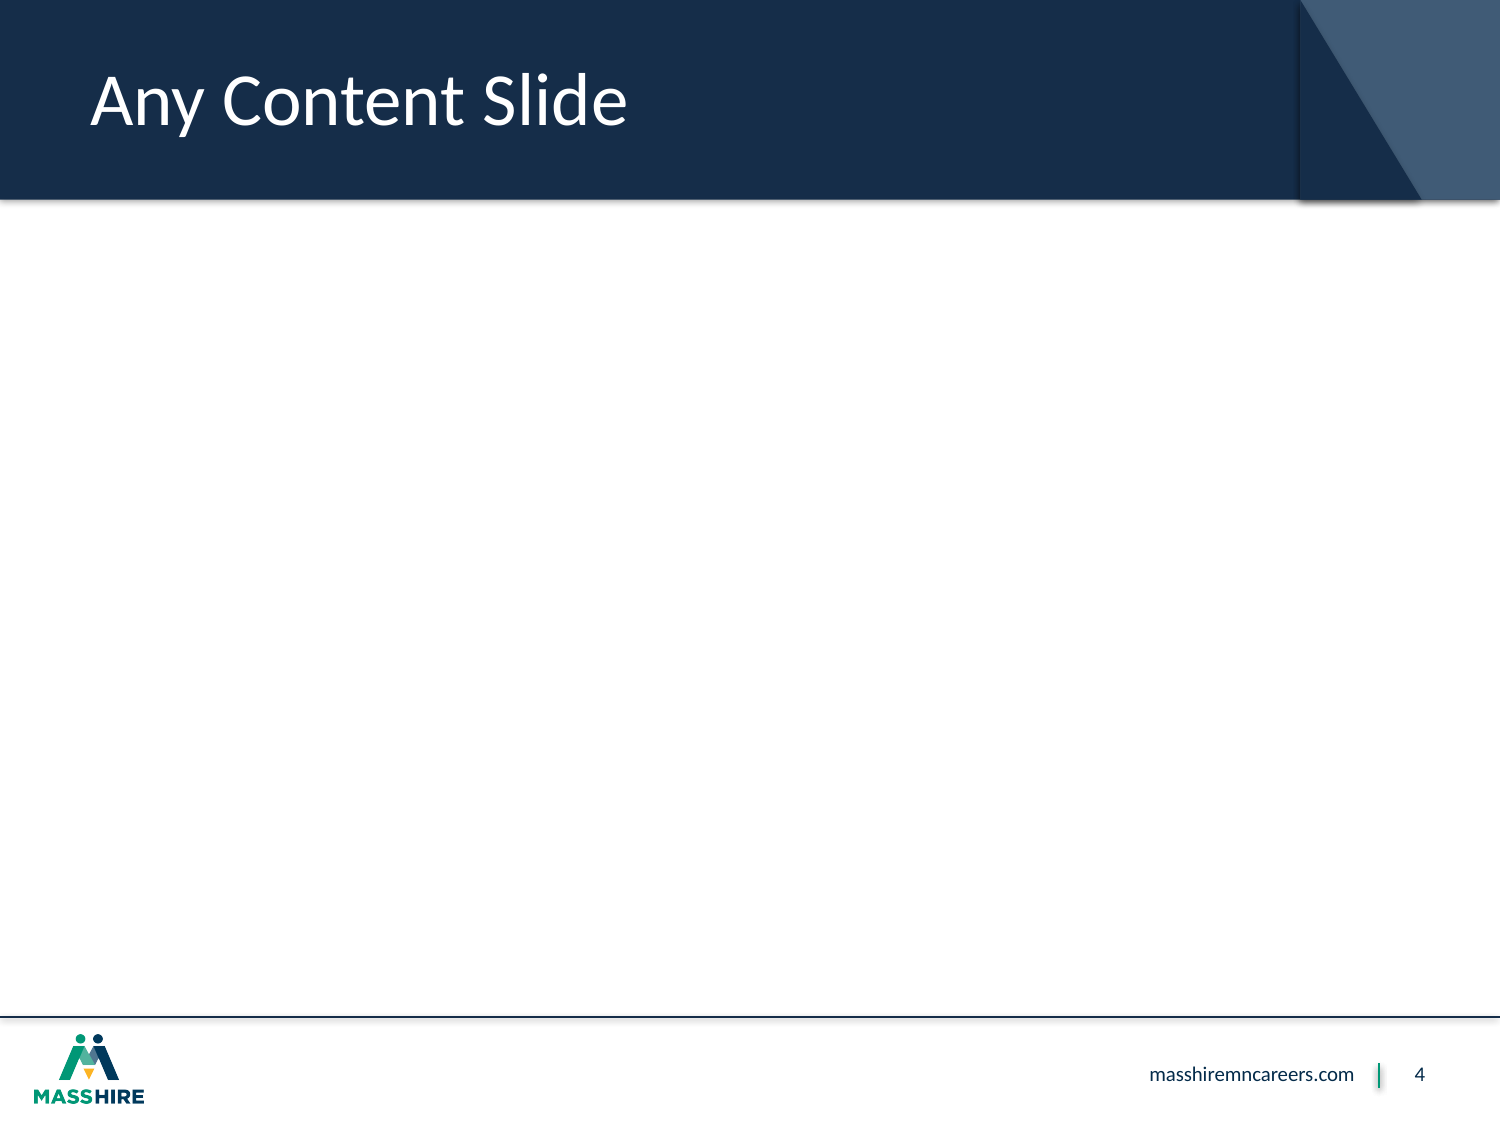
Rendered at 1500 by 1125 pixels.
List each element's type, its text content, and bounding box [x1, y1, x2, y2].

picture [34, 1034, 144, 1104]
title Any Content Slide [75, 22, 1245, 180]
slide_number 4 [1376, 1042, 1425, 1103]
